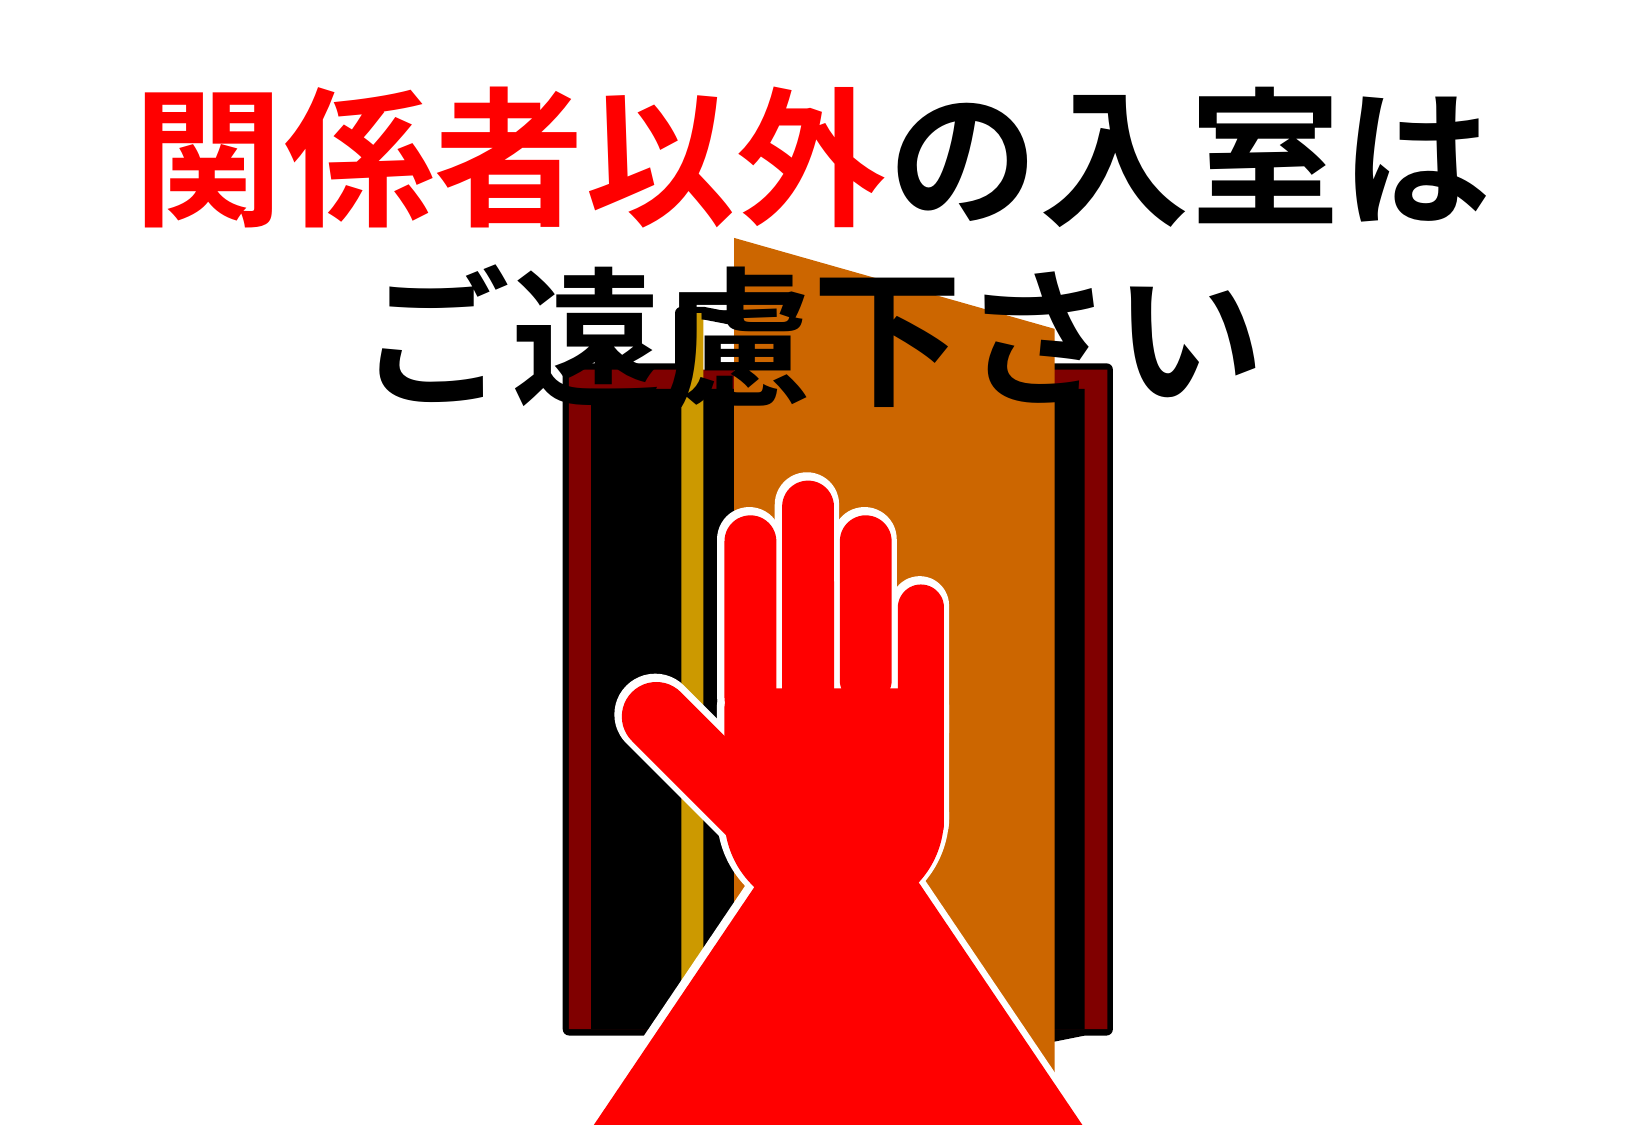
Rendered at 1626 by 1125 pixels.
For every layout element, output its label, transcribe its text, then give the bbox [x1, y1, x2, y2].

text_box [568, 312, 1108, 1106]
text_box 関係者以外の入室は ご遠慮下さい [0, 56, 1625, 432]
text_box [589, 478, 1086, 1125]
